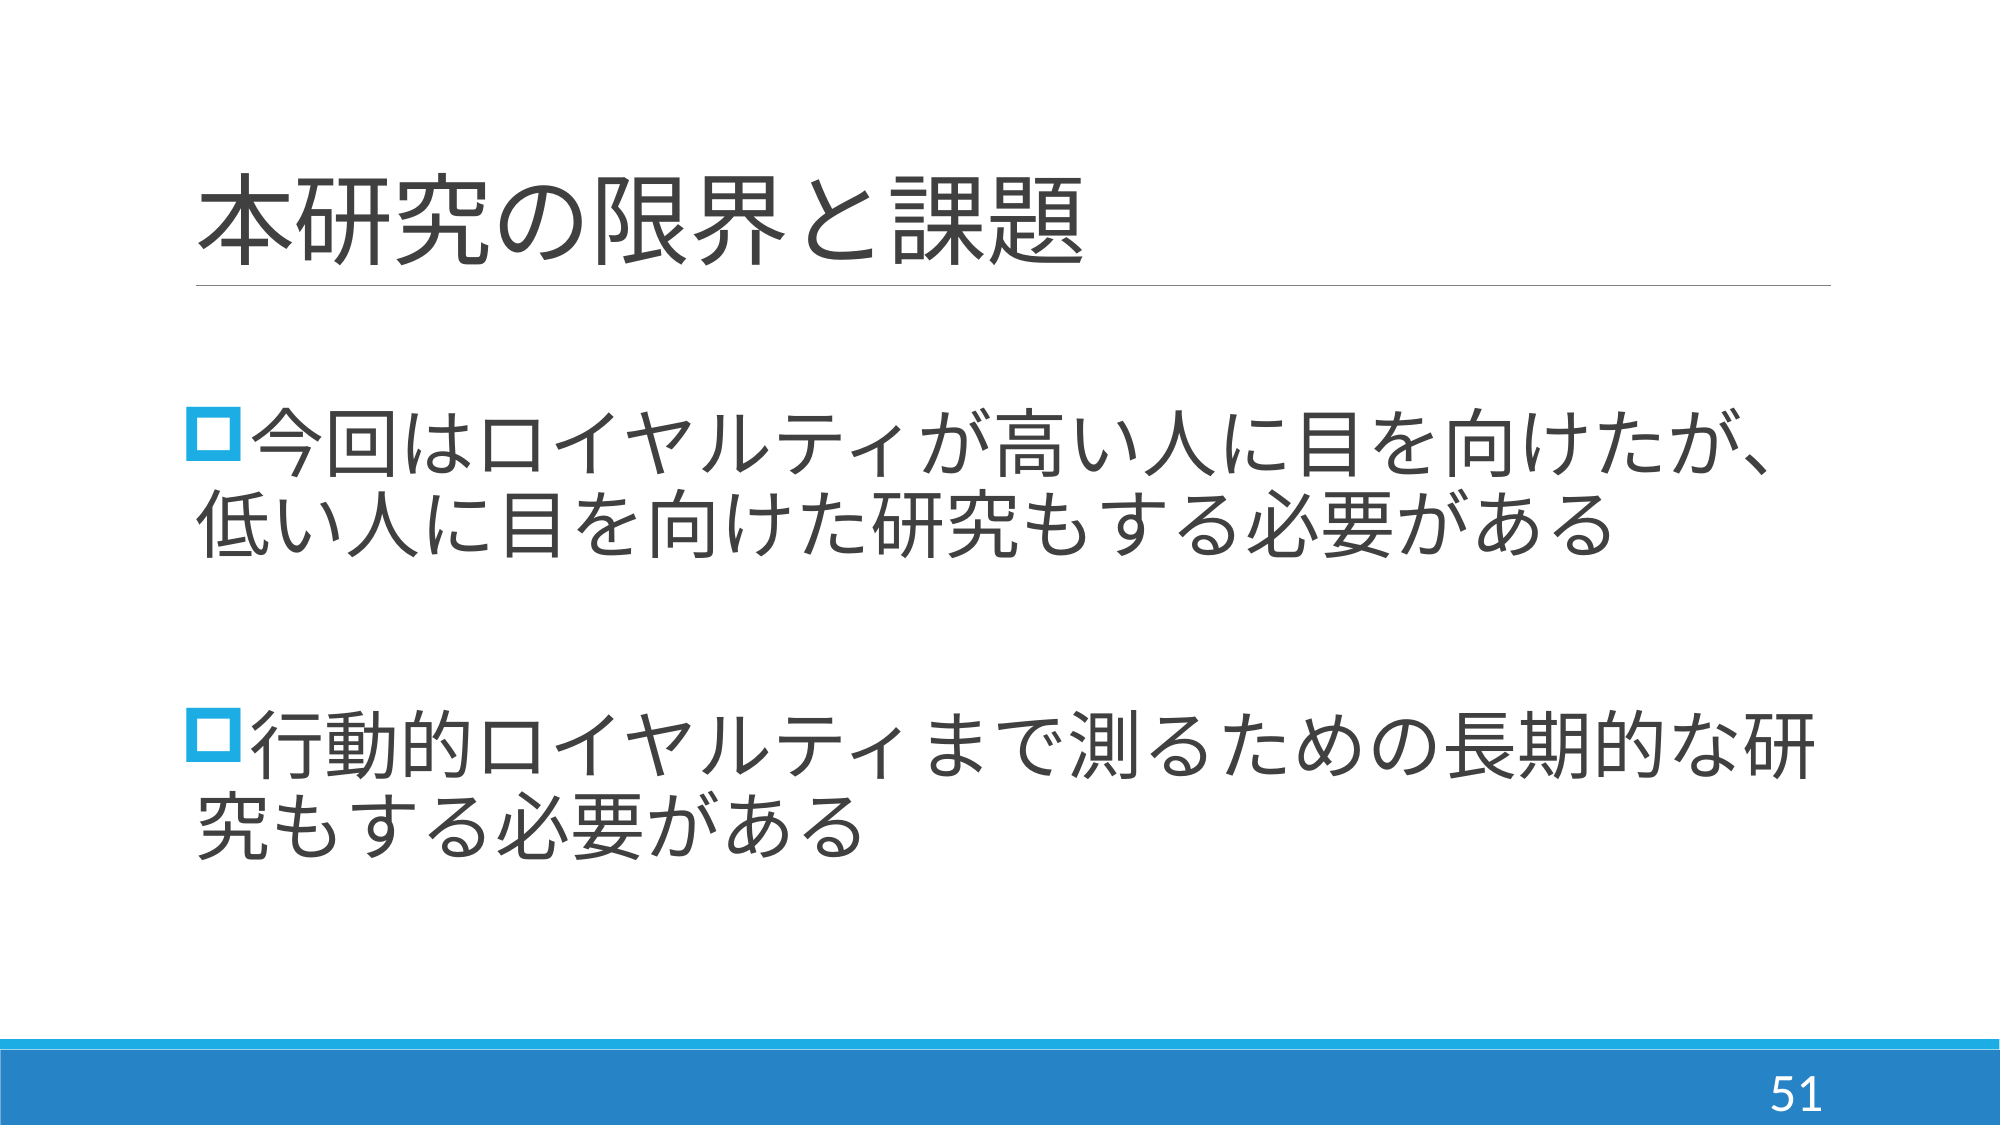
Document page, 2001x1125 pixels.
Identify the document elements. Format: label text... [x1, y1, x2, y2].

title 本研究の限界と課題 [180, 47, 1830, 285]
list 今回はロイヤルティが高い人に目を向けたが、低い人に目を向けた研究もする必要がある 行動的ロイヤルティまで測るための長期的な研究もする必要がある [180, 399, 1830, 1060]
slide_number 51 [1624, 1059, 1840, 1120]
